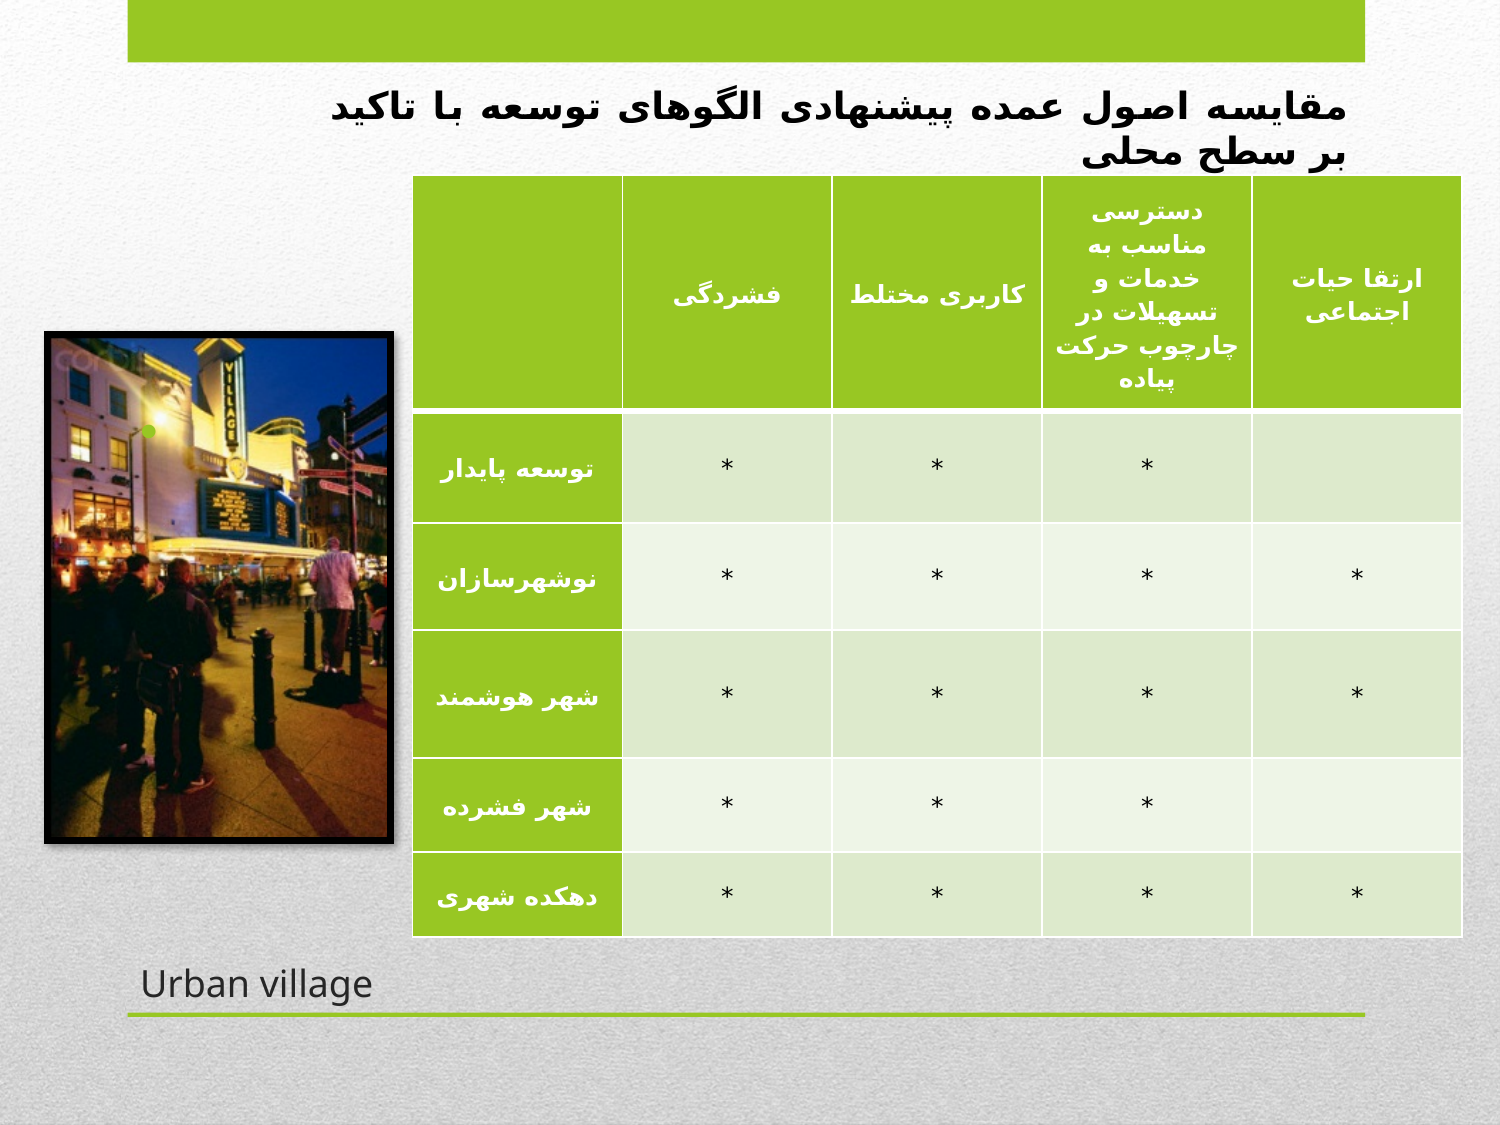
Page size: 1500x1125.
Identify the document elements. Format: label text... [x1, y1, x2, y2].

table_cell [1253, 759, 1461, 851]
table_cell * [623, 631, 831, 757]
table_header [413, 180, 622, 408]
table_cell * [623, 853, 831, 936]
table_cell * [1253, 631, 1461, 757]
table_cell * [1043, 853, 1251, 936]
table_cell شهر فشرده [413, 759, 622, 851]
table_header کاربری مختلط [833, 180, 1041, 408]
table_cell * [833, 631, 1041, 757]
table_header فشردگی [623, 180, 831, 408]
table_cell * [833, 853, 1041, 936]
table_cell * [1043, 631, 1251, 757]
table_cell نوشهرسازان [413, 524, 622, 629]
table_cell دهکده شهری [413, 853, 622, 936]
table_cell * [1253, 853, 1461, 936]
table_cell * [623, 524, 831, 629]
table_cell * [1043, 759, 1251, 851]
table_cell [1253, 414, 1461, 522]
table_header ارتقا حیات اجتماعی [1253, 176, 1461, 408]
table_cell * [833, 759, 1041, 851]
table_cell * [1043, 524, 1251, 629]
title Urban village [125, 750, 1238, 1013]
table_cell توسعه پایدار [413, 414, 622, 522]
table_cell شهر هوشمند [413, 631, 622, 757]
table_cell * [1043, 414, 1251, 522]
table_cell * [623, 414, 831, 522]
list [125, 112, 412, 750]
table_cell * [833, 414, 1041, 522]
picture [0, 0, 1500, 1125]
table_header دسترسی مناسب به خدمات و تسهیلات در چارچوب حرکت پیاده [1043, 180, 1251, 408]
text_box مقایسه اصول عمده پیشنهادی الگوهای توسعه با تاکید بر سطح محلی [312, 74, 1363, 180]
table_cell * [623, 759, 831, 851]
table_cell * [1253, 524, 1461, 629]
table_cell * [833, 524, 1041, 629]
